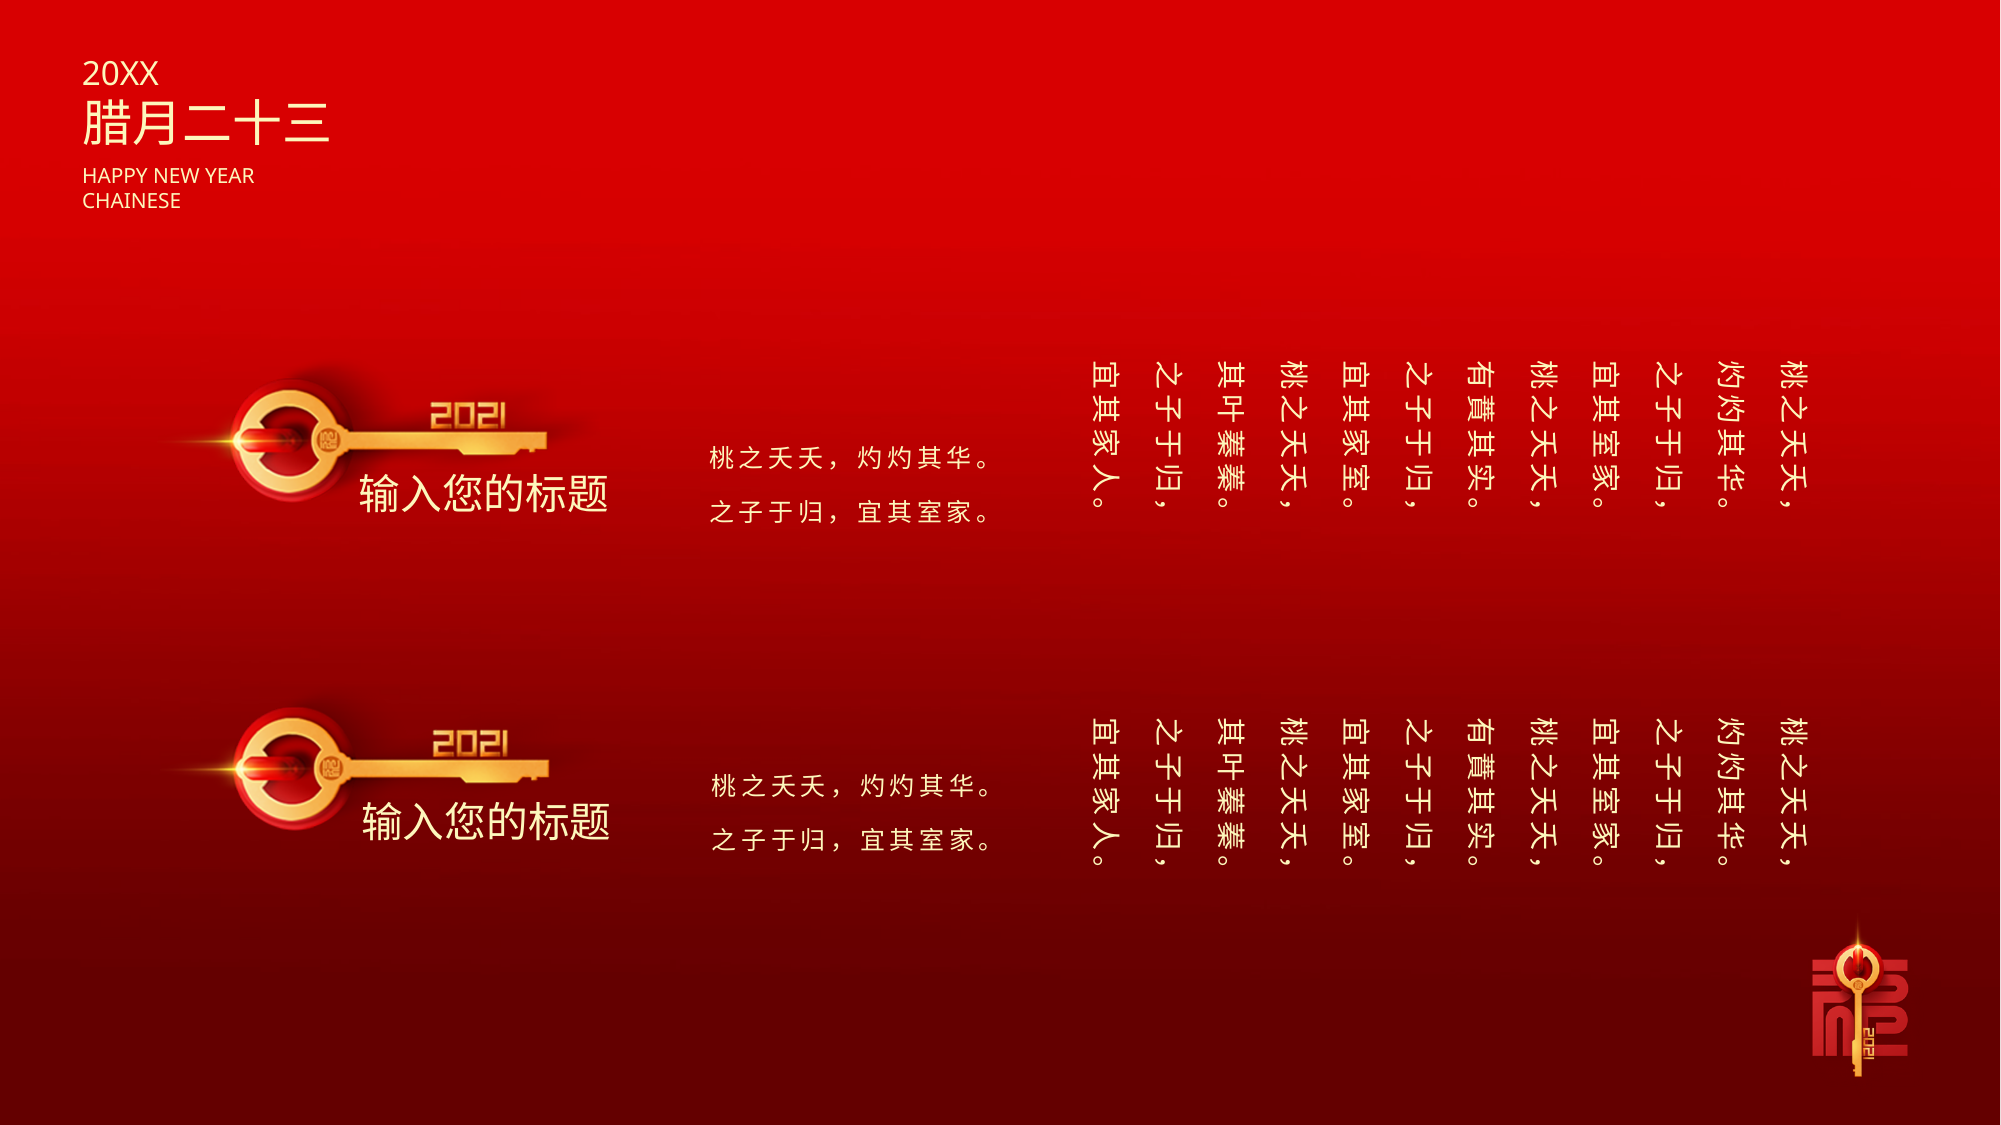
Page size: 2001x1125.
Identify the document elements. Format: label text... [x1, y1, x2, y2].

text_box 桃之夭夭，灼灼其华。之子于归，宜其室家。 [697, 738, 995, 862]
text_box 输入您的标题 [511, 460, 631, 526]
text_box 桃之夭夭，灼灼其华。之子于归，宜其室家。 桃之夭夭，有蕡其实。之子于归，宜其家室。 桃之夭夭，其叶蓁蓁。之子于归，宜其家人。 [1059, 345, 1848, 513]
text_box 桃之夭夭，灼灼其华。之子于归，宜其室家。 [694, 410, 992, 534]
text_box 输入您的标题 [514, 788, 634, 854]
picture [0, 0, 2001, 1125]
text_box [1771, 913, 1969, 1100]
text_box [66, 44, 373, 221]
text_box 桃之夭夭，灼灼其华。之子于归，宜其室家。 桃之夭夭，有蕡其实。之子于归，宜其家室。 桃之夭夭，其叶蓁蓁。之子于归，宜其家人。 [1059, 703, 1848, 871]
